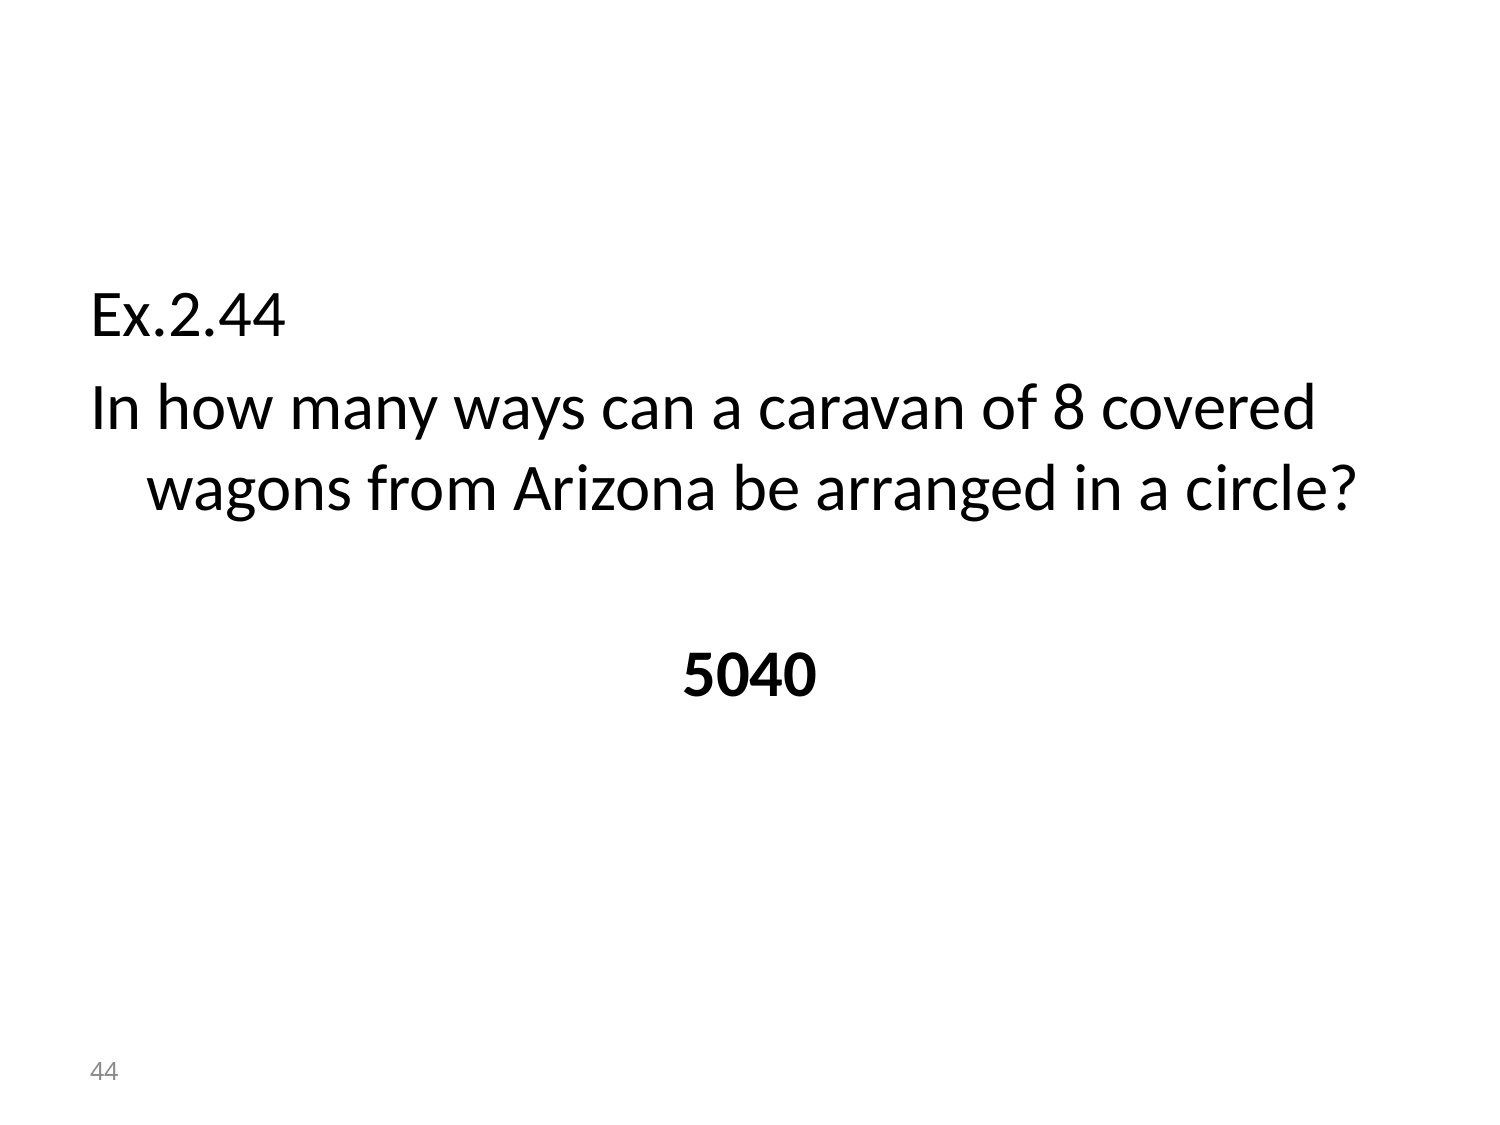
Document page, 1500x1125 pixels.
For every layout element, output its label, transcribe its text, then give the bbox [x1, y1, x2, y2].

list Ex.2.44 In how many ways can a caravan of 8 covered wagons from Arizona be arranged in a circle? 5040 [75, 262, 1425, 1005]
slide_number 44 [75, 1042, 425, 1103]
